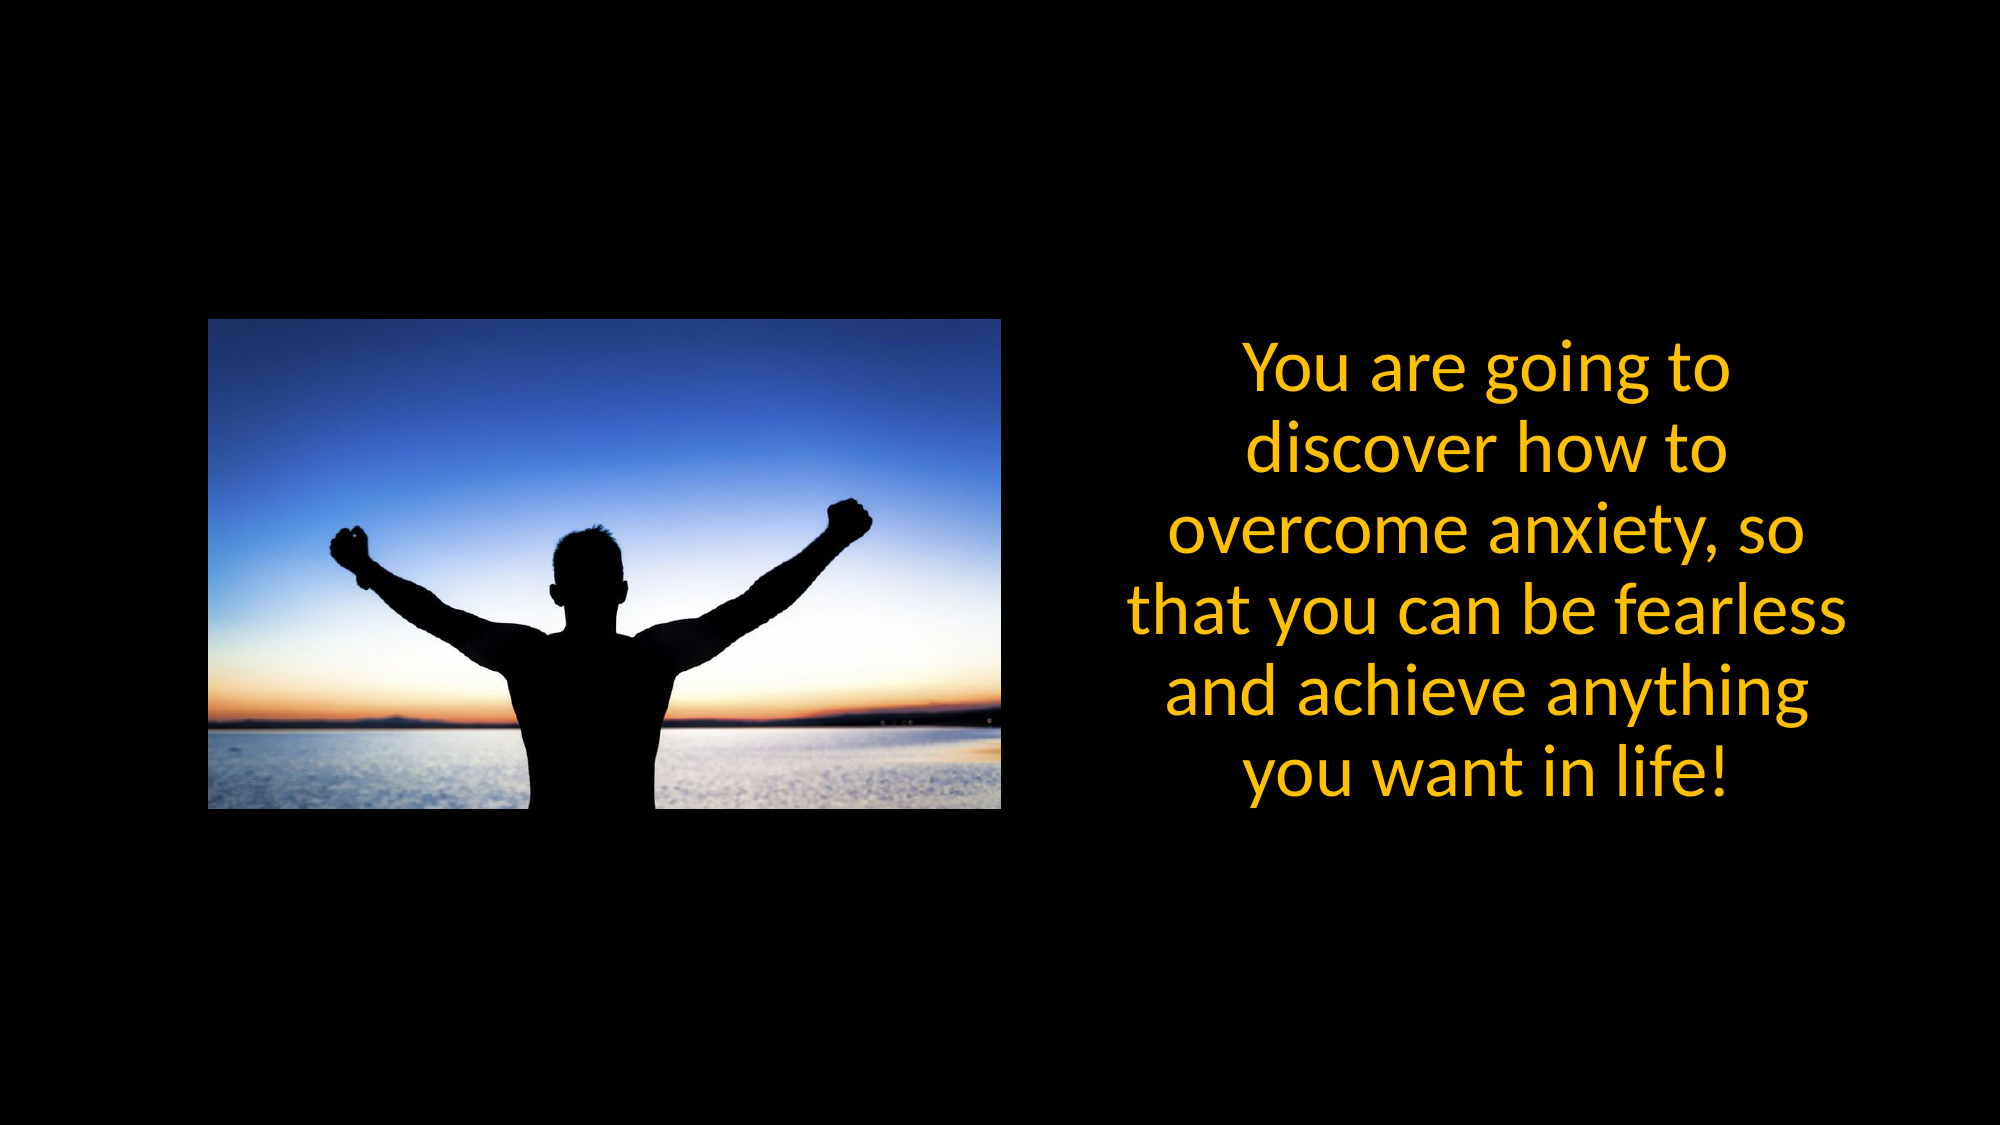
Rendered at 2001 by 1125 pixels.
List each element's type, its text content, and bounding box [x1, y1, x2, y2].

picture [208, 319, 1001, 810]
list You are going to discover how to overcome anxiety, so that you can be fearless and achieve anything you want in life! [1099, 319, 1875, 556]
